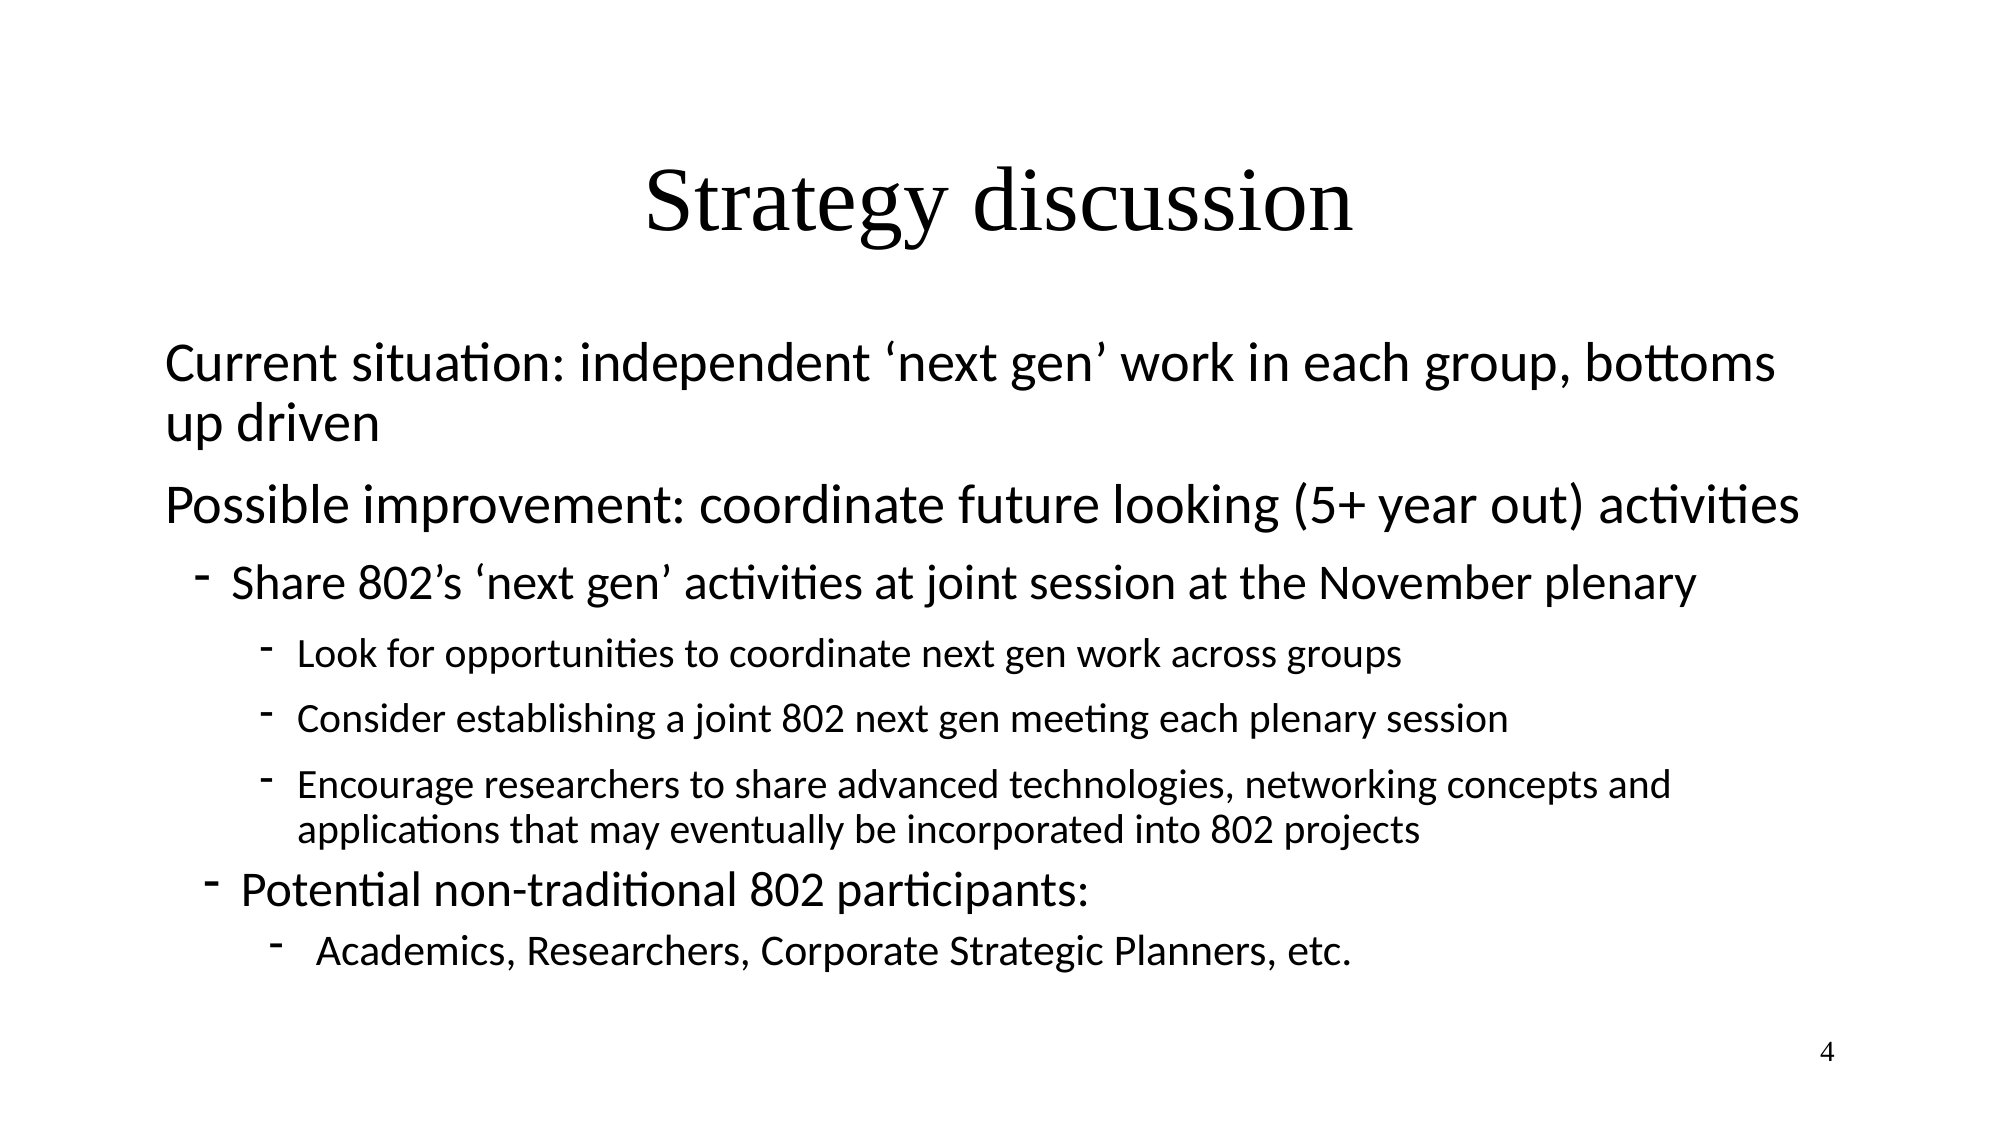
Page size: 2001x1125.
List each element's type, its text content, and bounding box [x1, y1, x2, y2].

title Strategy discussion [149, 99, 1851, 288]
slide_number 4 [1433, 1024, 1851, 1101]
list Current situation: independent ‘next gen’ work in each group, bottoms up driven Possible improvement: coordinate future looking (5+ year out) activities Share 802’s ‘next gen’ activities at joint session at the November plenary Look for opportunities to coordinate next gen work across groups Consider establishing a joint 802 next gen meeting each plenary session Encourage researchers to share advanced technologies, networking concepts and applications that may eventually be incorporated into 802 projects Potential non-traditional 802 participants: Academics, Researchers, Corporate Strategic Planners, etc. [149, 324, 1851, 1001]
